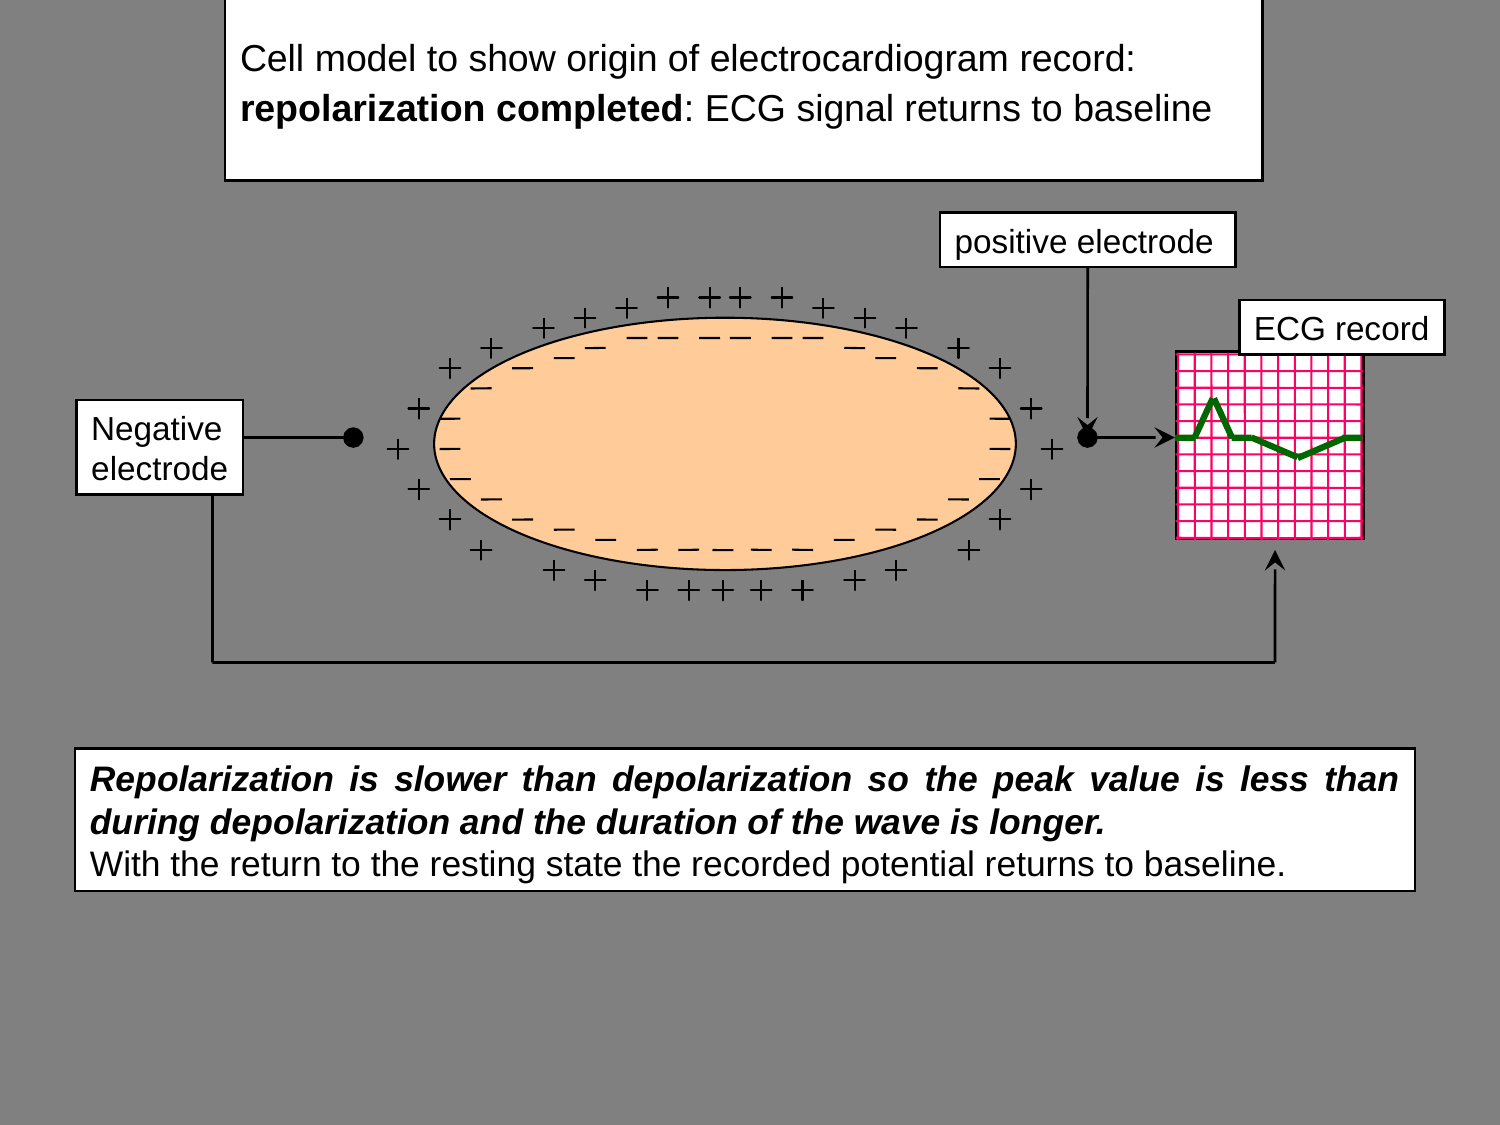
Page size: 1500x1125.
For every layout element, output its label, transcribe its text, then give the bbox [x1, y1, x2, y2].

text_box Repolarization is slower than depolarization so the peak value is less than during depolarization and the duration of the wave is longer. With the return to the resting state the recorded potential returns to baseline. [74, 748, 1415, 891]
title Cell model to show origin of electrocardiogram record: repolarization completed: ECG signal returns to baseline [224, 0, 1264, 182]
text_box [74, 212, 1447, 663]
